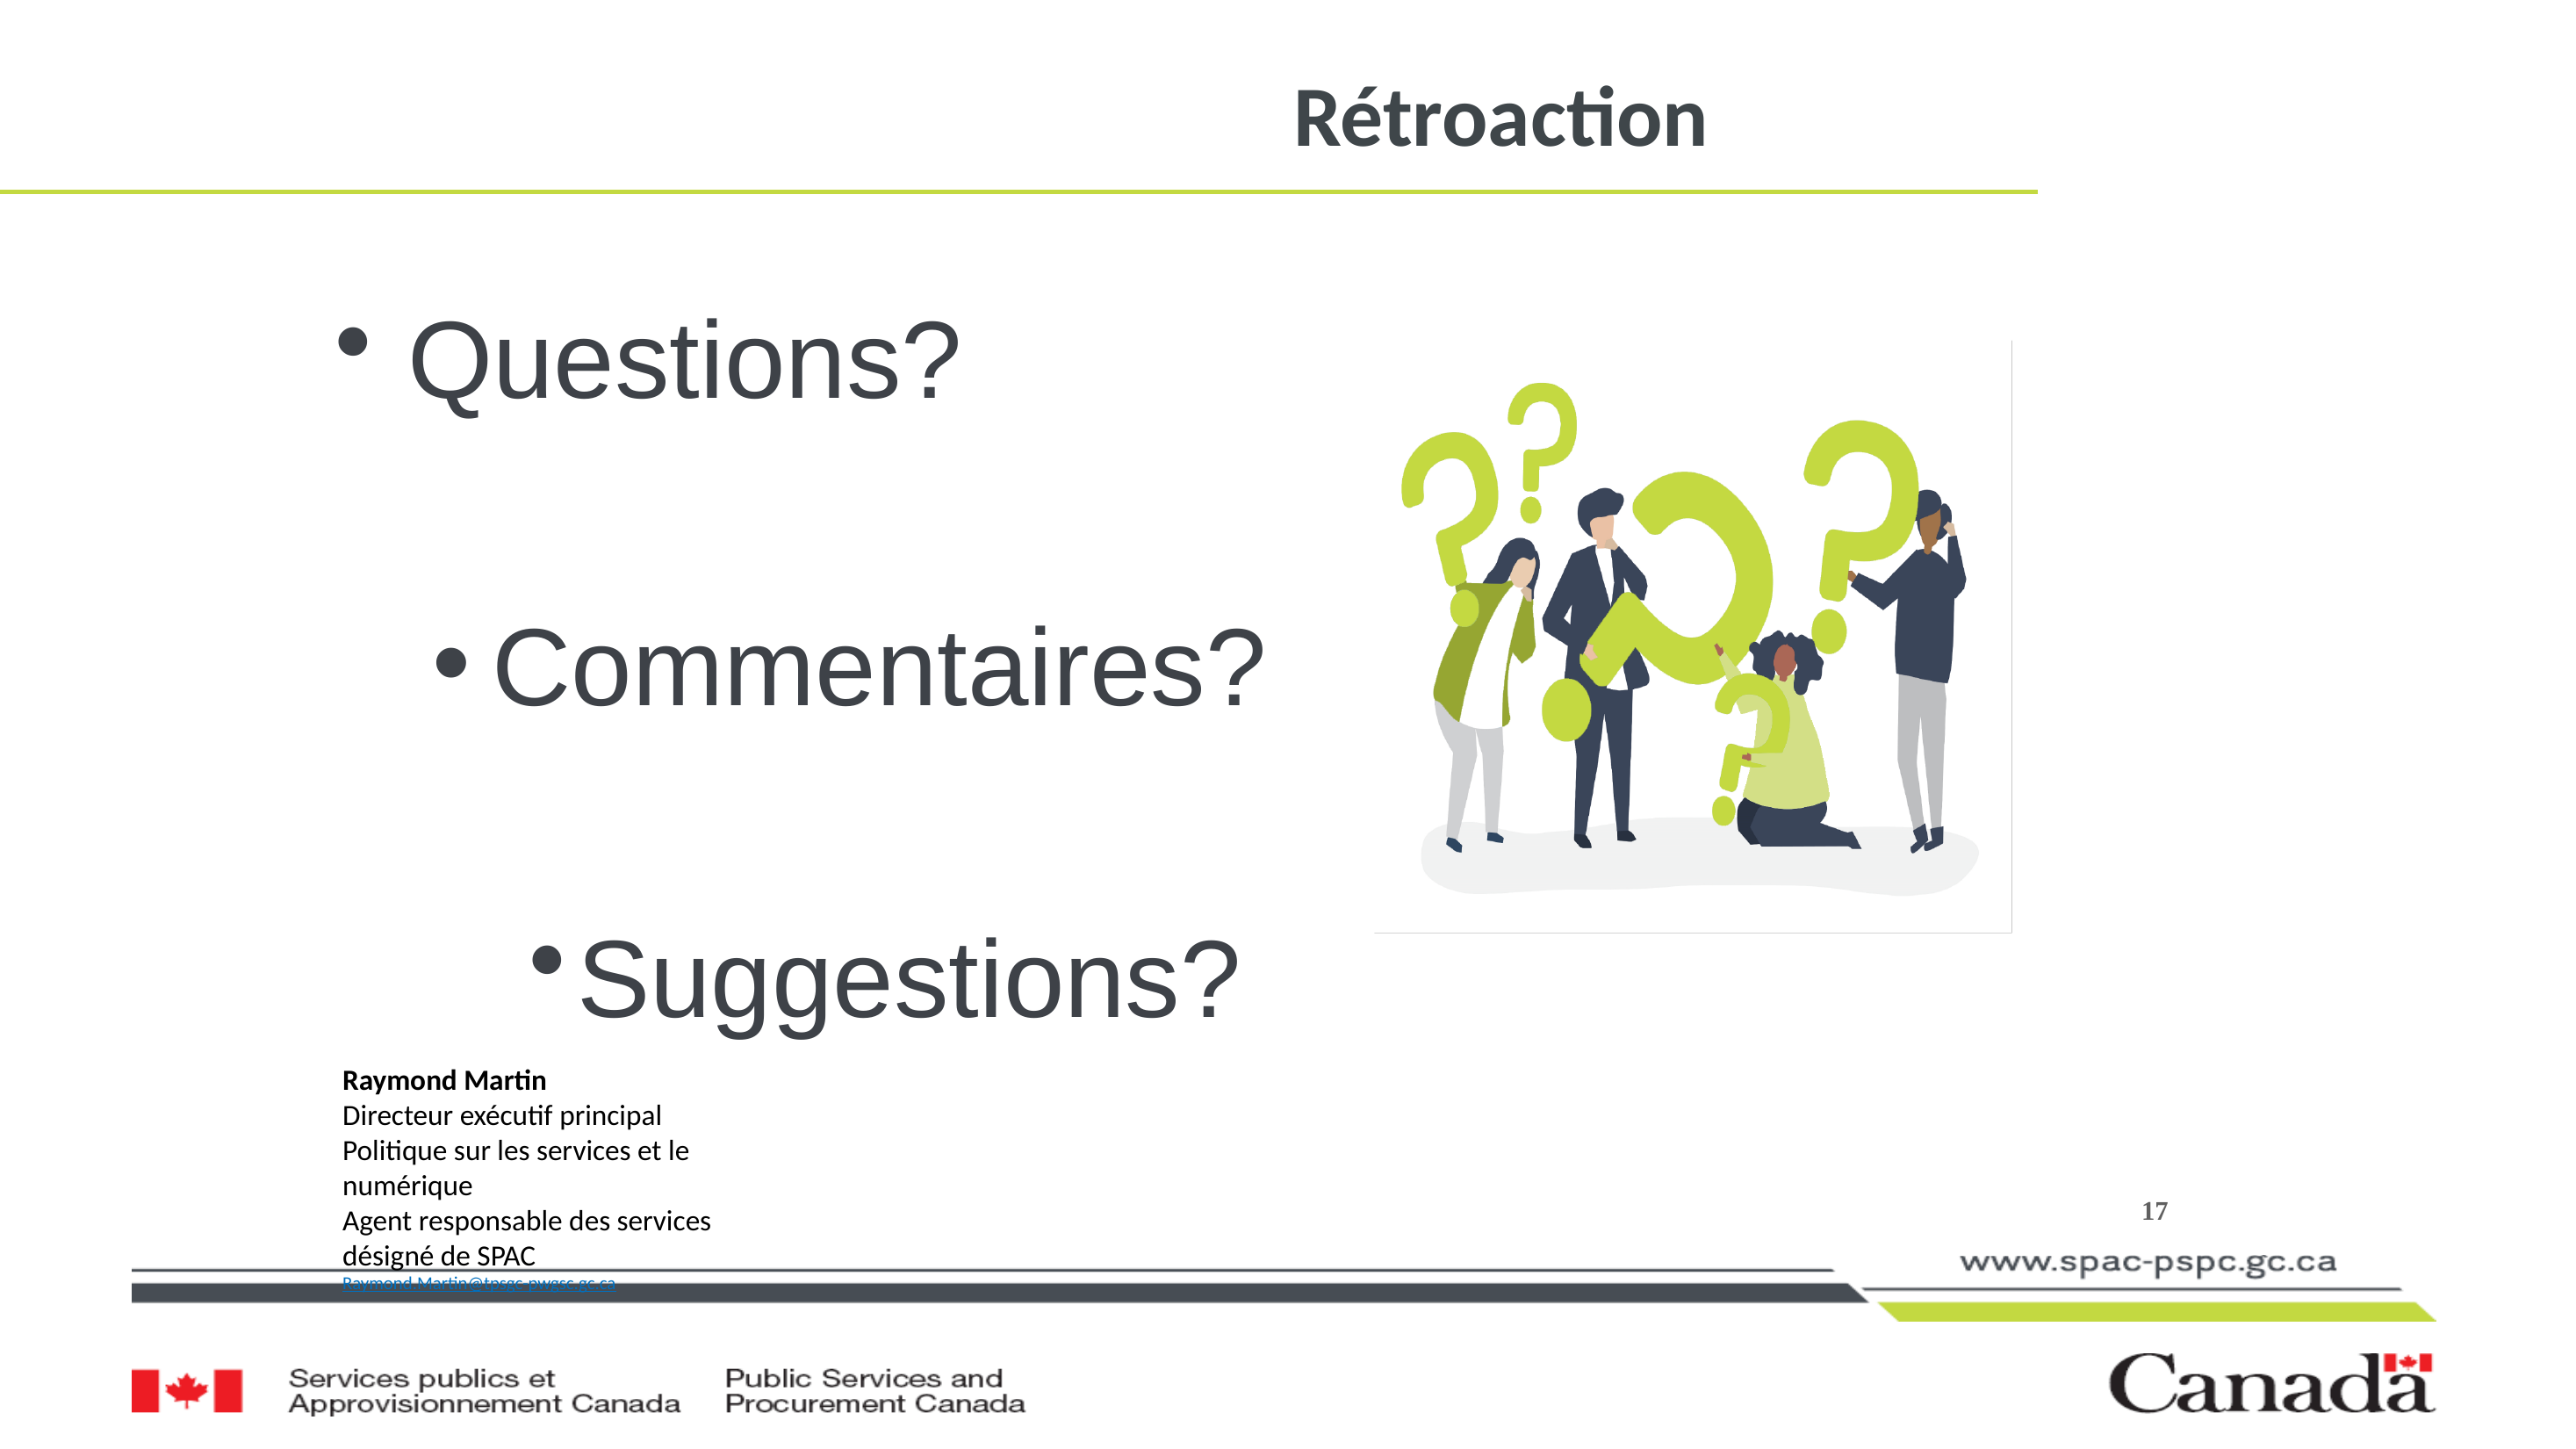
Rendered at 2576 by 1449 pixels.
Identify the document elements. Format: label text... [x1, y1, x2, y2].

picture [132, 1353, 2437, 1417]
title Rétroaction [168, 53, 1723, 171]
list Questions? Commentaires? Suggestions? [321, 282, 2254, 1100]
picture [132, 1255, 2436, 1322]
text_box Raymond Martin Directeur exécutif principal Politique sur les services et le numérique Agent responsable des services désigné de SPAC Raymond.Martin@tpsgc-pwgsc.gc.ca [333, 1056, 751, 1221]
picture [1373, 339, 2012, 934]
